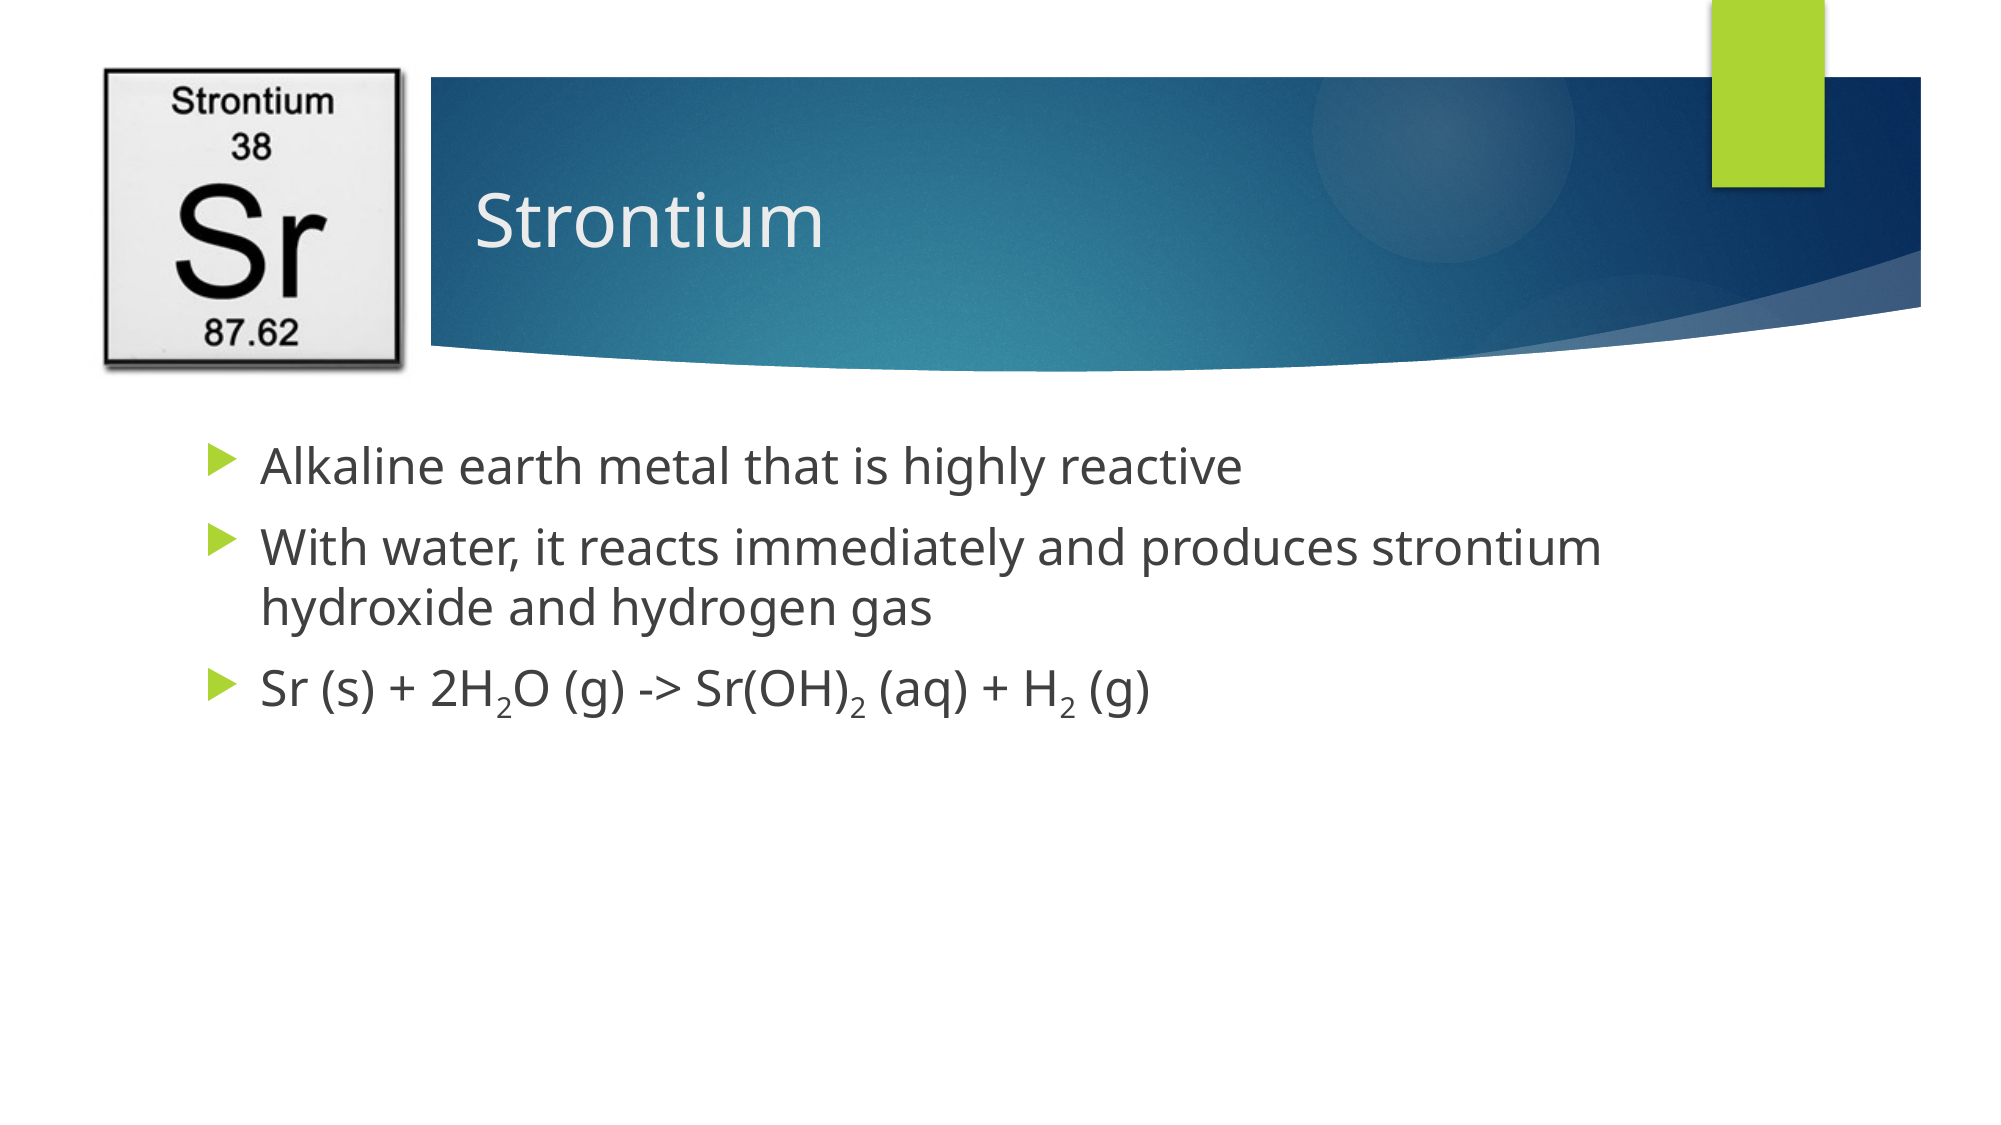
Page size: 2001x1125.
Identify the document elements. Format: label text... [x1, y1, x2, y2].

list Alkaline earth metal that is highly reactive With water, it reacts immediately and produces strontium hydroxide and hydrogen gas Sr (s) + 2H2O (g) -> Sr(OH)2 (aq) + H2 (g) [189, 427, 1627, 988]
title Strontium [459, 159, 1898, 276]
picture [78, 41, 431, 394]
